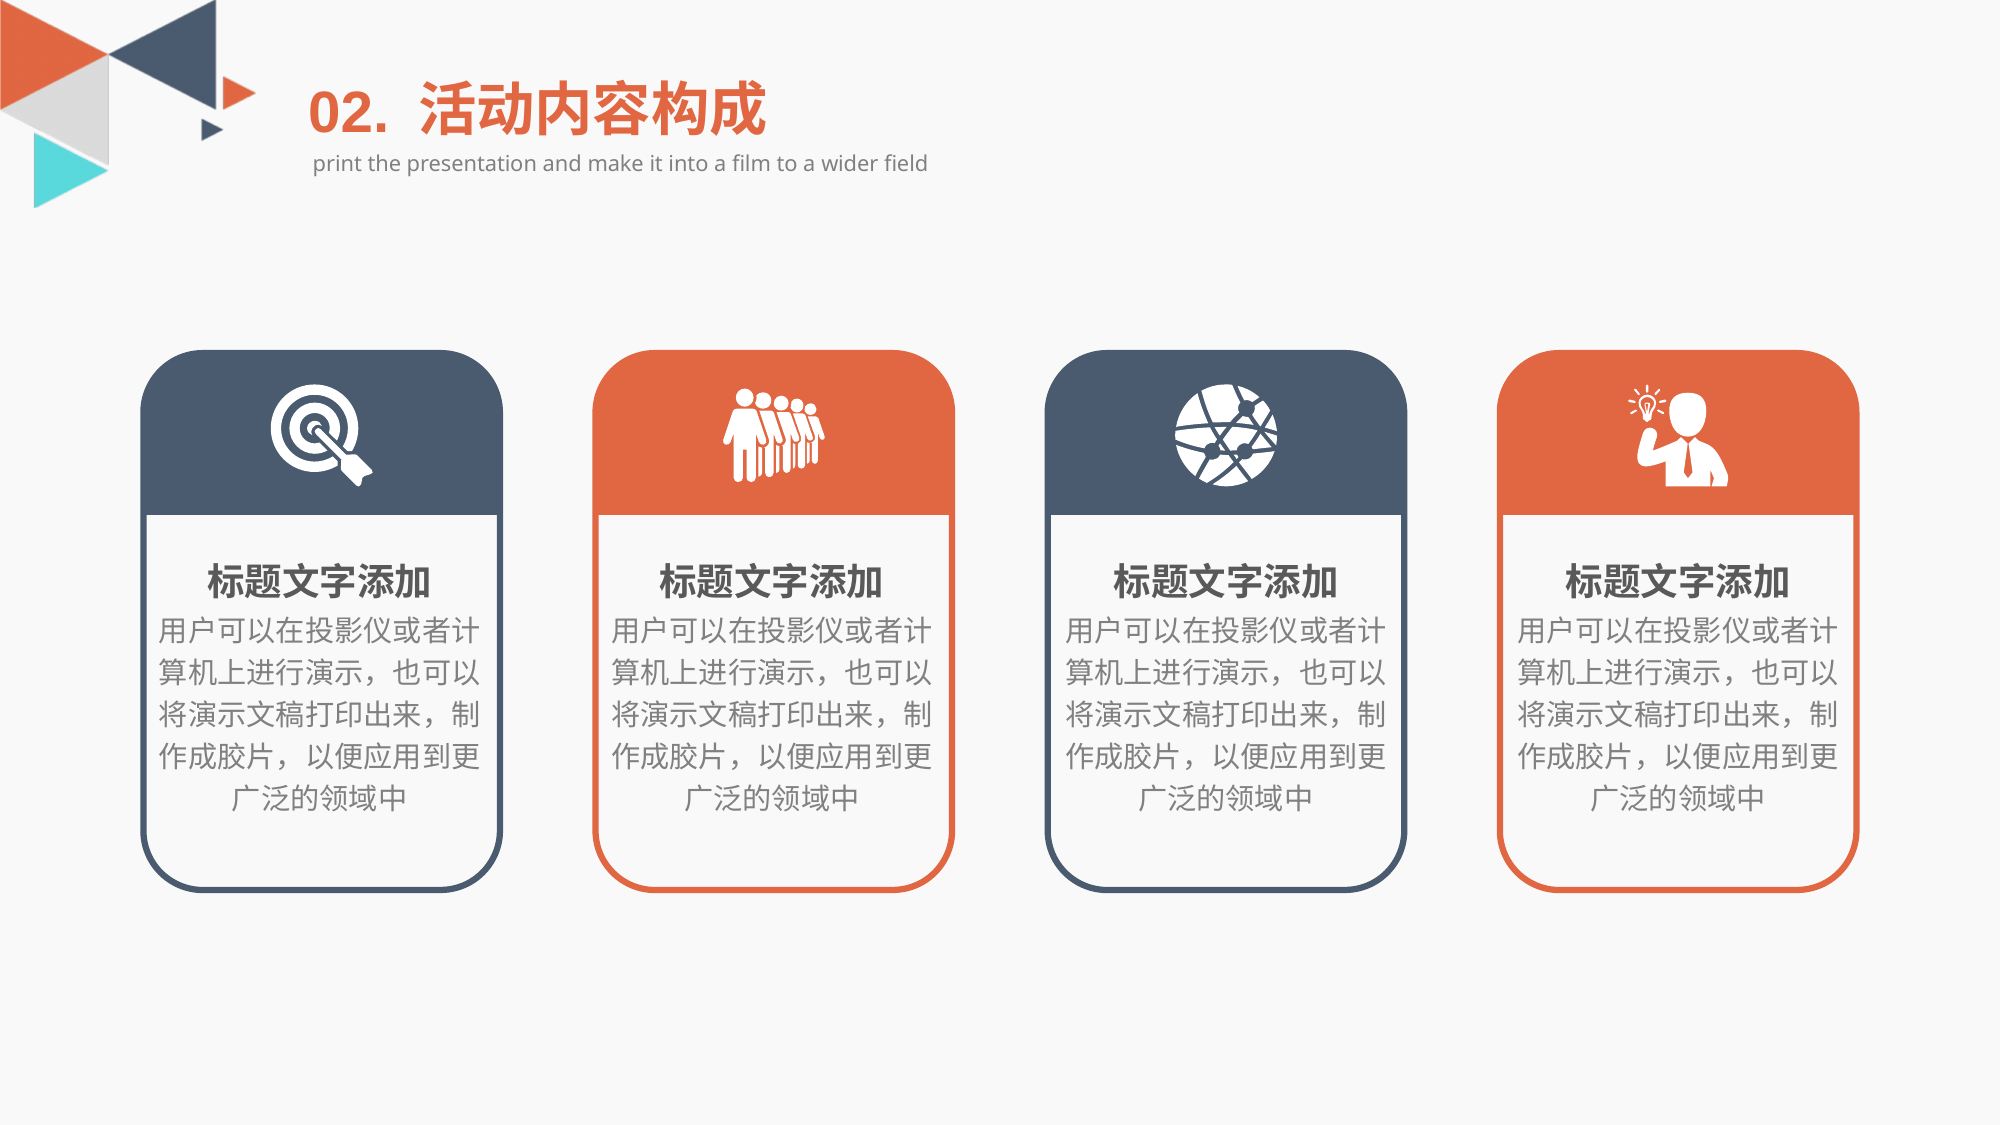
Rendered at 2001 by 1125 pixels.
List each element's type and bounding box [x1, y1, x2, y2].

text_box [1047, 353, 1405, 890]
text_box [143, 353, 500, 890]
text_box [1499, 353, 1857, 890]
text_box [292, 64, 1022, 182]
picture [1, 0, 255, 232]
text_box [595, 353, 953, 890]
